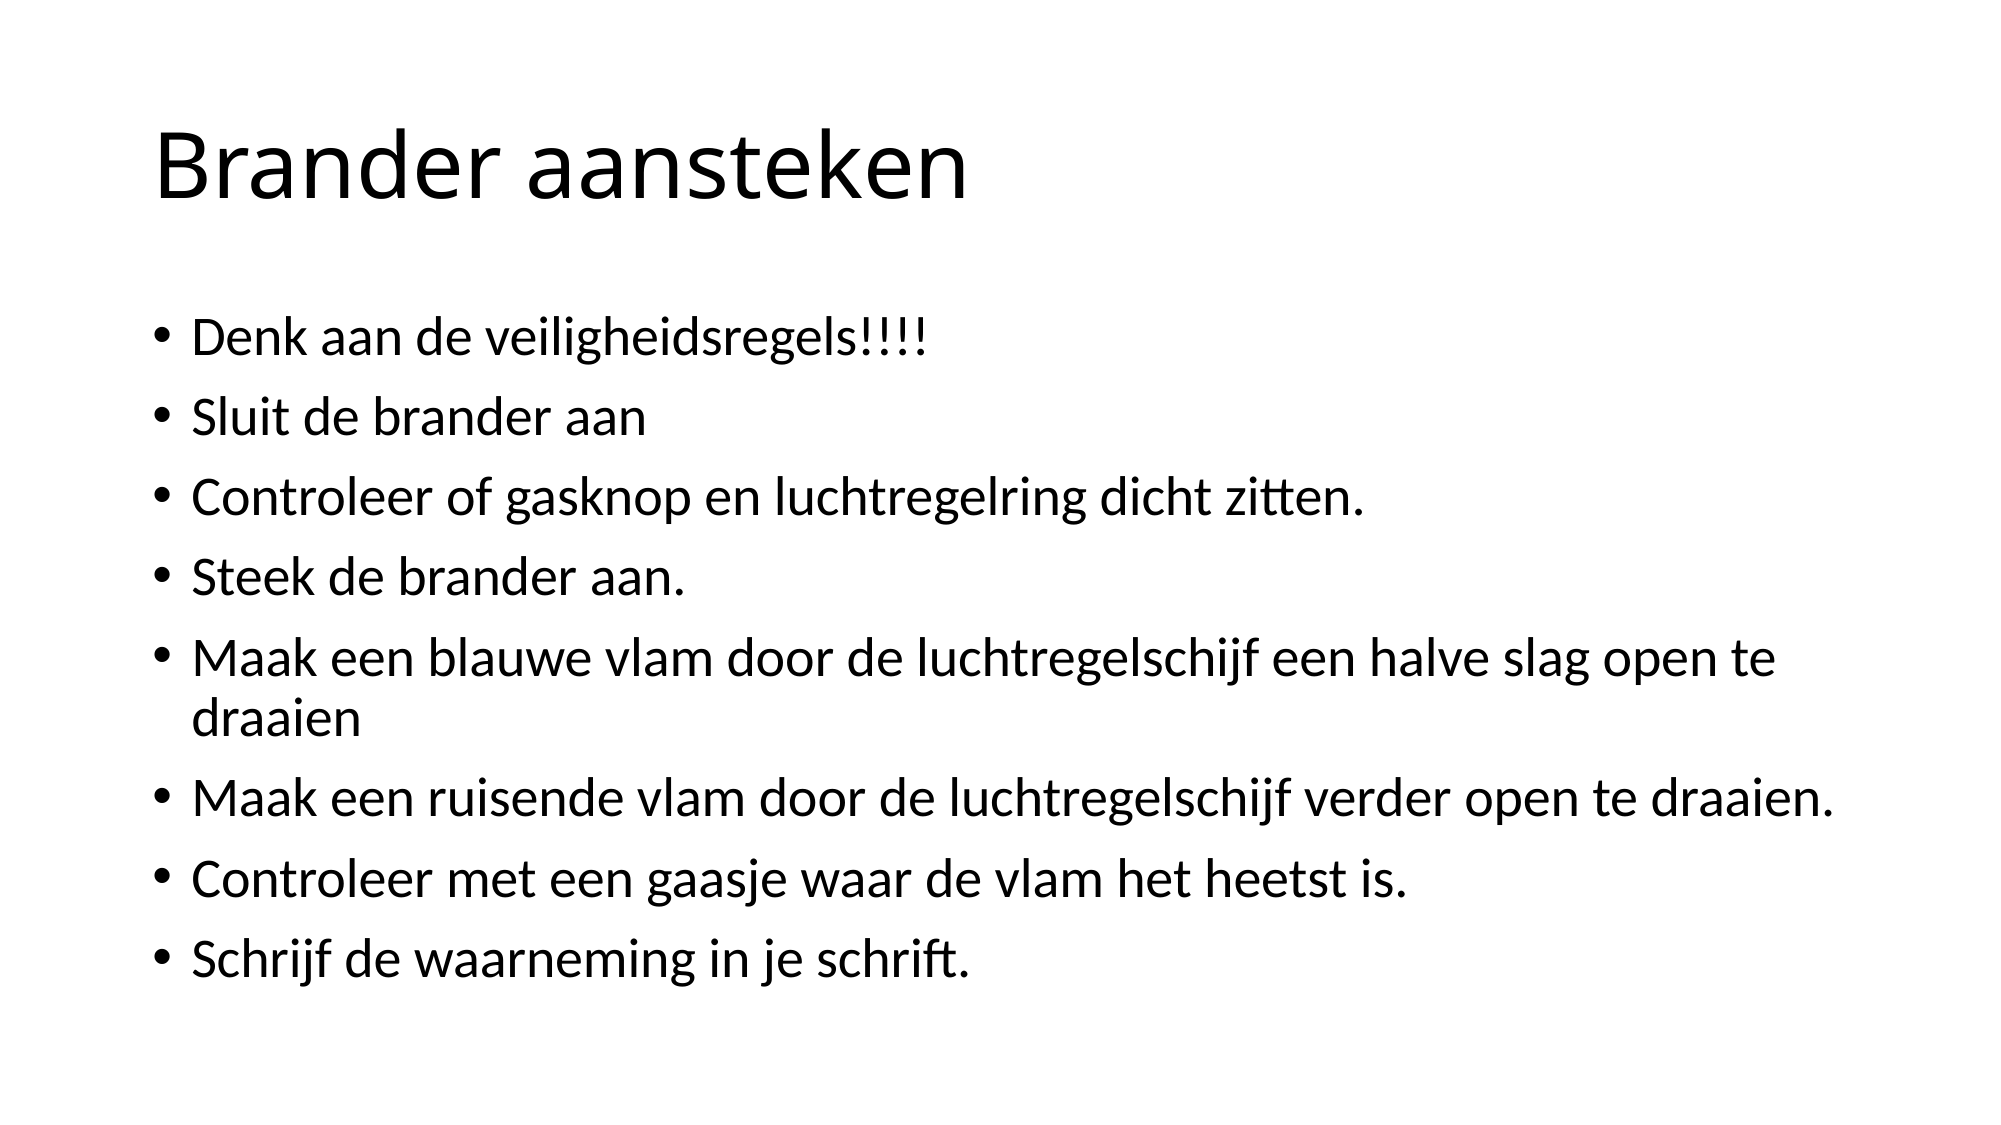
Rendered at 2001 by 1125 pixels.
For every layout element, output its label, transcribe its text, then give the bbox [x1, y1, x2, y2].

list Denk aan de veiligheidsregels!!!! Sluit de brander aan Controleer of gasknop en luchtregelring dicht zitten. Steek de brander aan. Maak een blauwe vlam door de luchtregelschijf een halve slag open te draaien Maak een ruisende vlam door de luchtregelschijf verder open te draaien. Controleer met een gaasje waar de vlam het heetst is. Schrijf de waarneming in je schrift. [137, 299, 1863, 1014]
title Brander aansteken [137, 59, 1863, 278]
